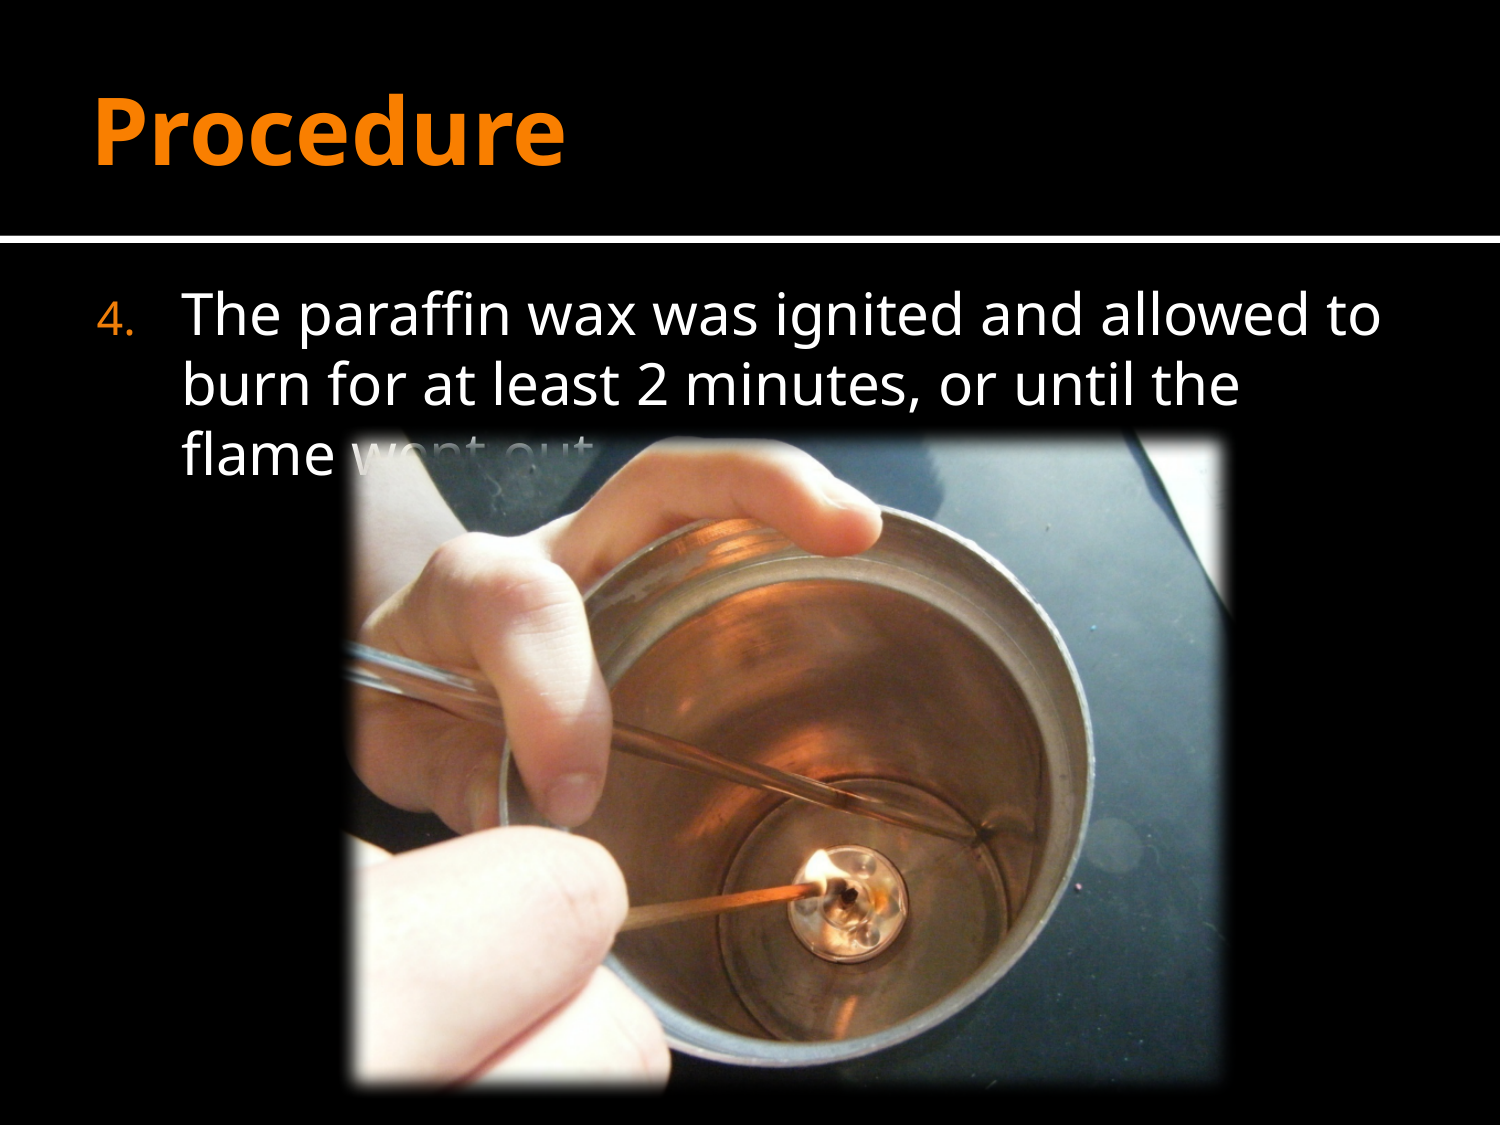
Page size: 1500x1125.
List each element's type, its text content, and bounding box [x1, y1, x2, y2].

list The paraffin wax was ignited and allowed to burn for at least 2 minutes, or until the flame went out. [62, 262, 1401, 1022]
title Procedure [75, 24, 1425, 231]
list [337, 424, 1238, 1100]
